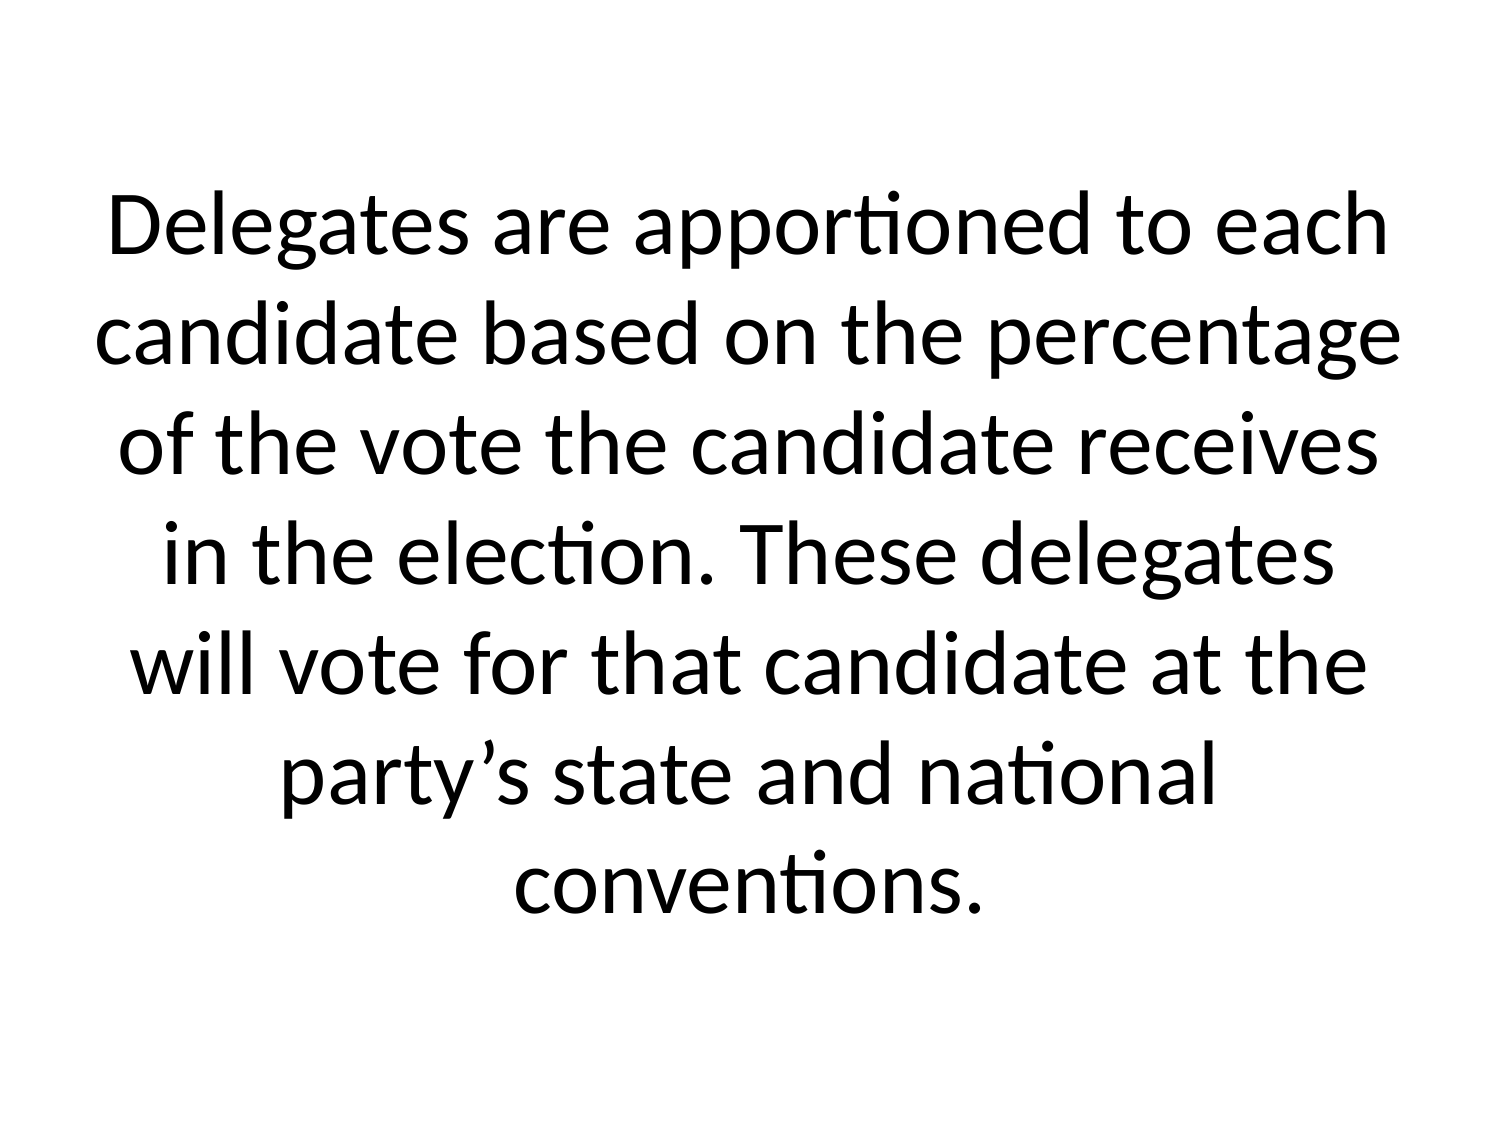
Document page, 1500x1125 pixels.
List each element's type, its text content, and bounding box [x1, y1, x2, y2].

title Delegates are apportioned to each candidate based on the percentage of the vote the candidate receives in the election. These delegates will vote for that candidate at the party’s state and national conventions. [74, 44, 1426, 1051]
